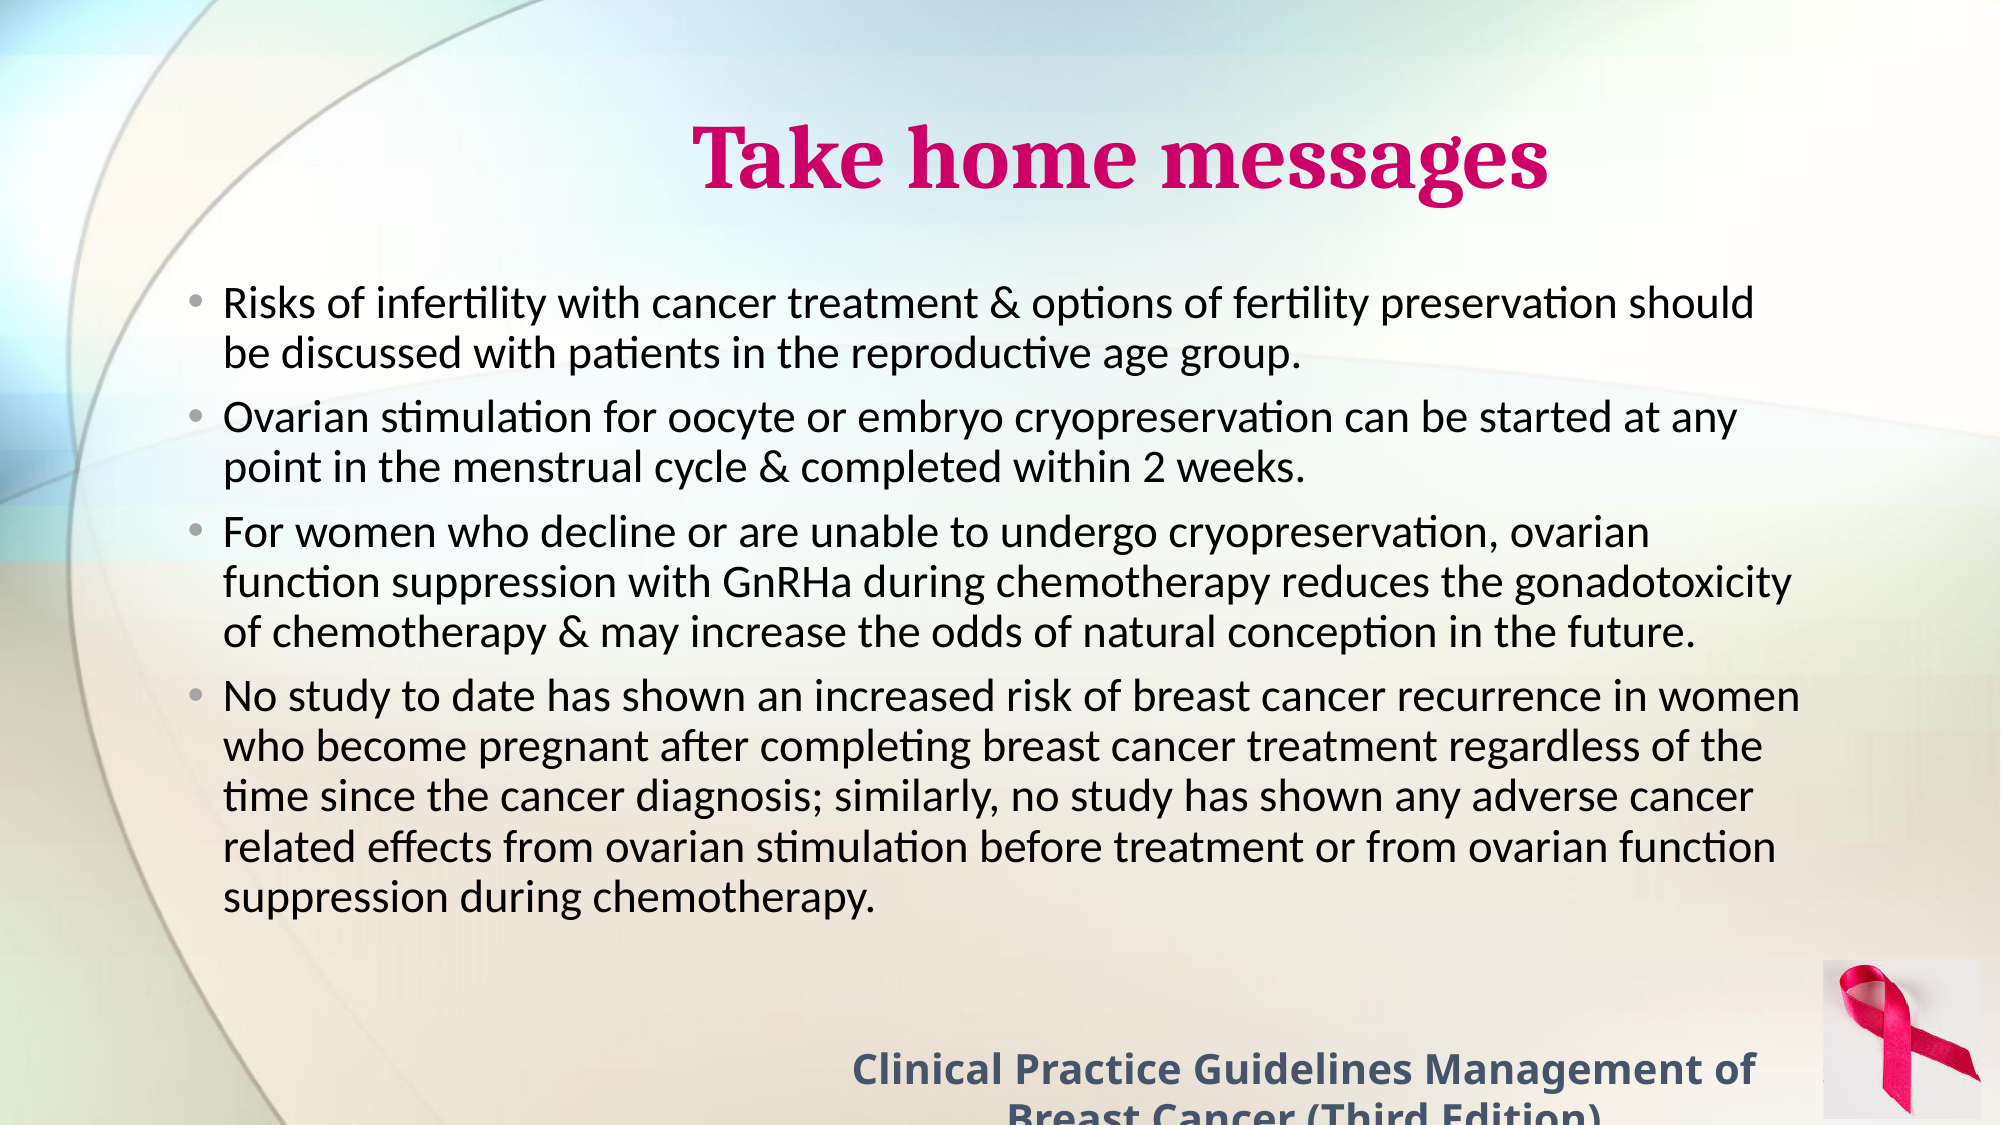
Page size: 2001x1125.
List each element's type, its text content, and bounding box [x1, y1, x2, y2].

text_box Clinical Practice Guidelines Management of Breast Cancer (Third Edition) [788, 1035, 1820, 1125]
picture [0, 0, 2001, 1125]
list Risks of infertility with cancer treatment & options of fertility preservation should be discussed with patients in the reproductive age group. Ovarian stimulation for oocyte or embryo cryopreservation can be started at any point in the menstrual cycle & completed within 2 weeks. For women who decline or are unable to undergo cryopreservation, ovarian function suppression with GnRHa during chemotherapy reduces the gonadotoxicity of chemotherapy & may increase the odds of natural conception in the future. No study to date has shown an increased risk of breast cancer recurrence in women who become pregnant after completing breast cancer treatment regardless of the time since the cancer diagnosis; similarly, no study has shown any adverse cancer­ related effects from ovarian stimulation before treatment or from ovarian function suppression during chemotherapy. [172, 270, 1826, 985]
slide_number 20 [1325, 1042, 1813, 1103]
title Take home messages [381, 43, 1863, 261]
